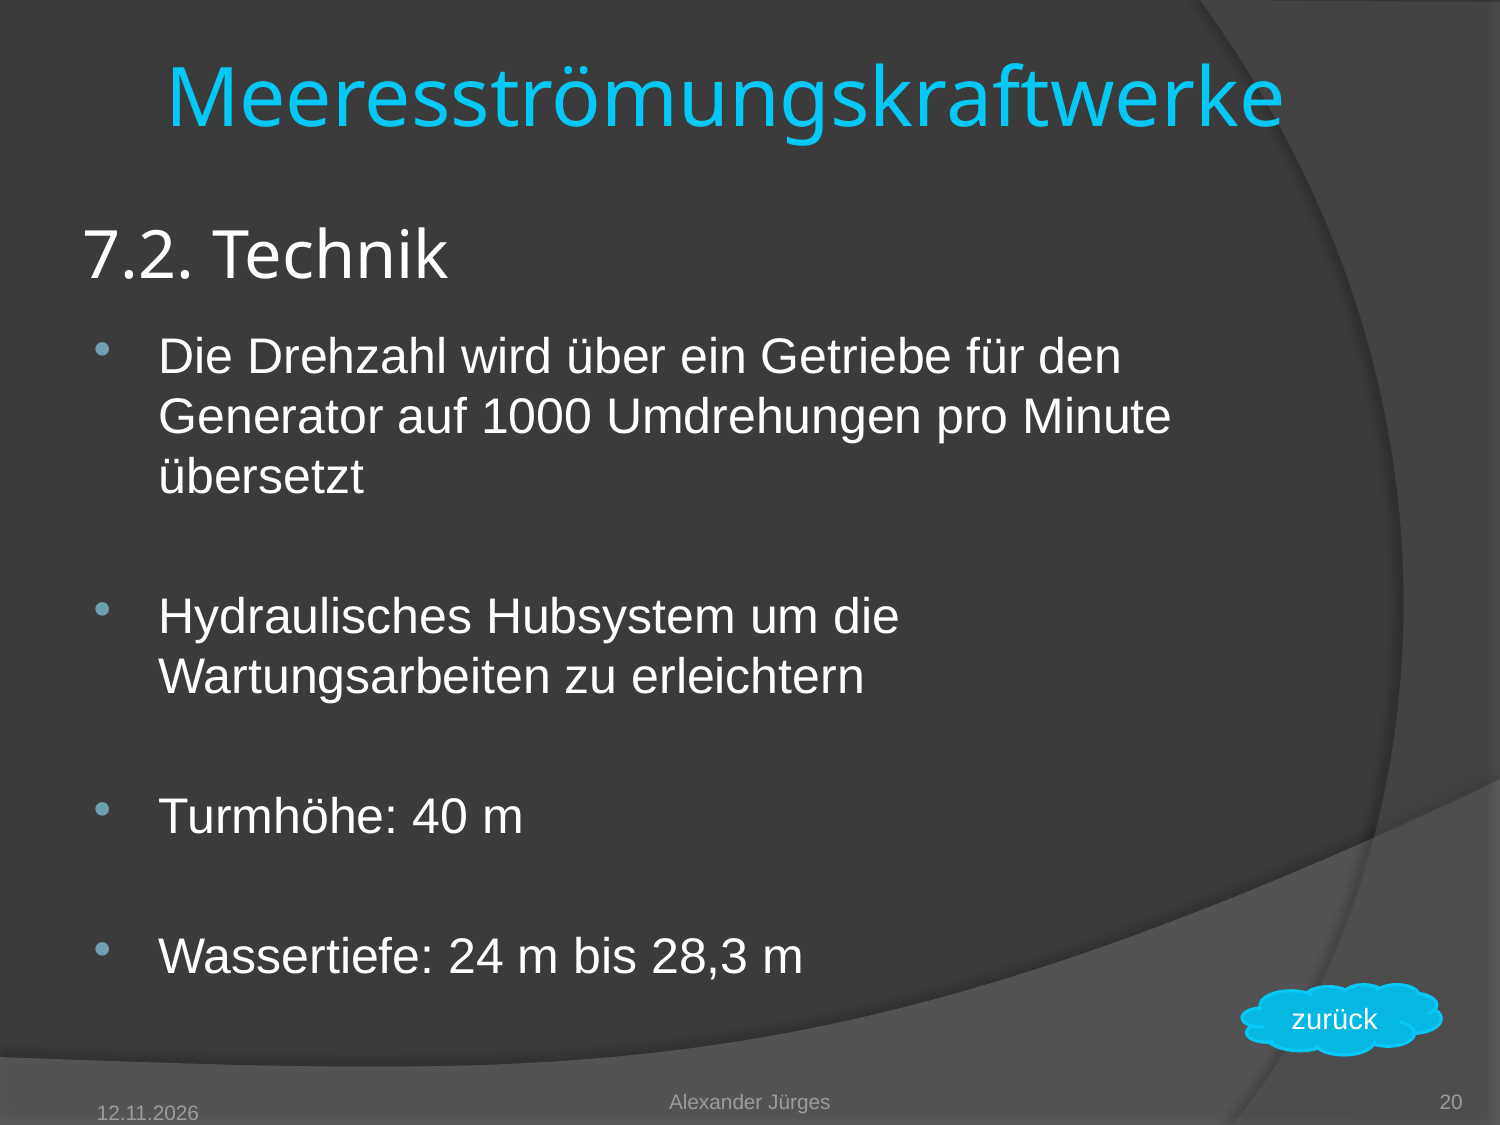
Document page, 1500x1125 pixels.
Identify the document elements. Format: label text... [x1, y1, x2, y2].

list Die Drehzahl wird über ein Getriebe für den Generator auf 1000 Umdrehungen pro Minute übersetzt Hydraulisches Hubsystem um die Wartungsarbeiten zu erleichtern Turmhöhe: 40 m Wassertiefe: 24 m bis 28,3 m [75, 317, 1300, 1005]
text_box 7.2. Technik [74, 187, 1500, 317]
text_box Meeresströmungskraftwerke [157, 0, 1383, 187]
footer Alexander Jürges [512, 1053, 988, 1114]
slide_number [82, 1065, 432, 1125]
slide_number 20 [1337, 1053, 1463, 1114]
text_box zurück [1240, 983, 1443, 1057]
